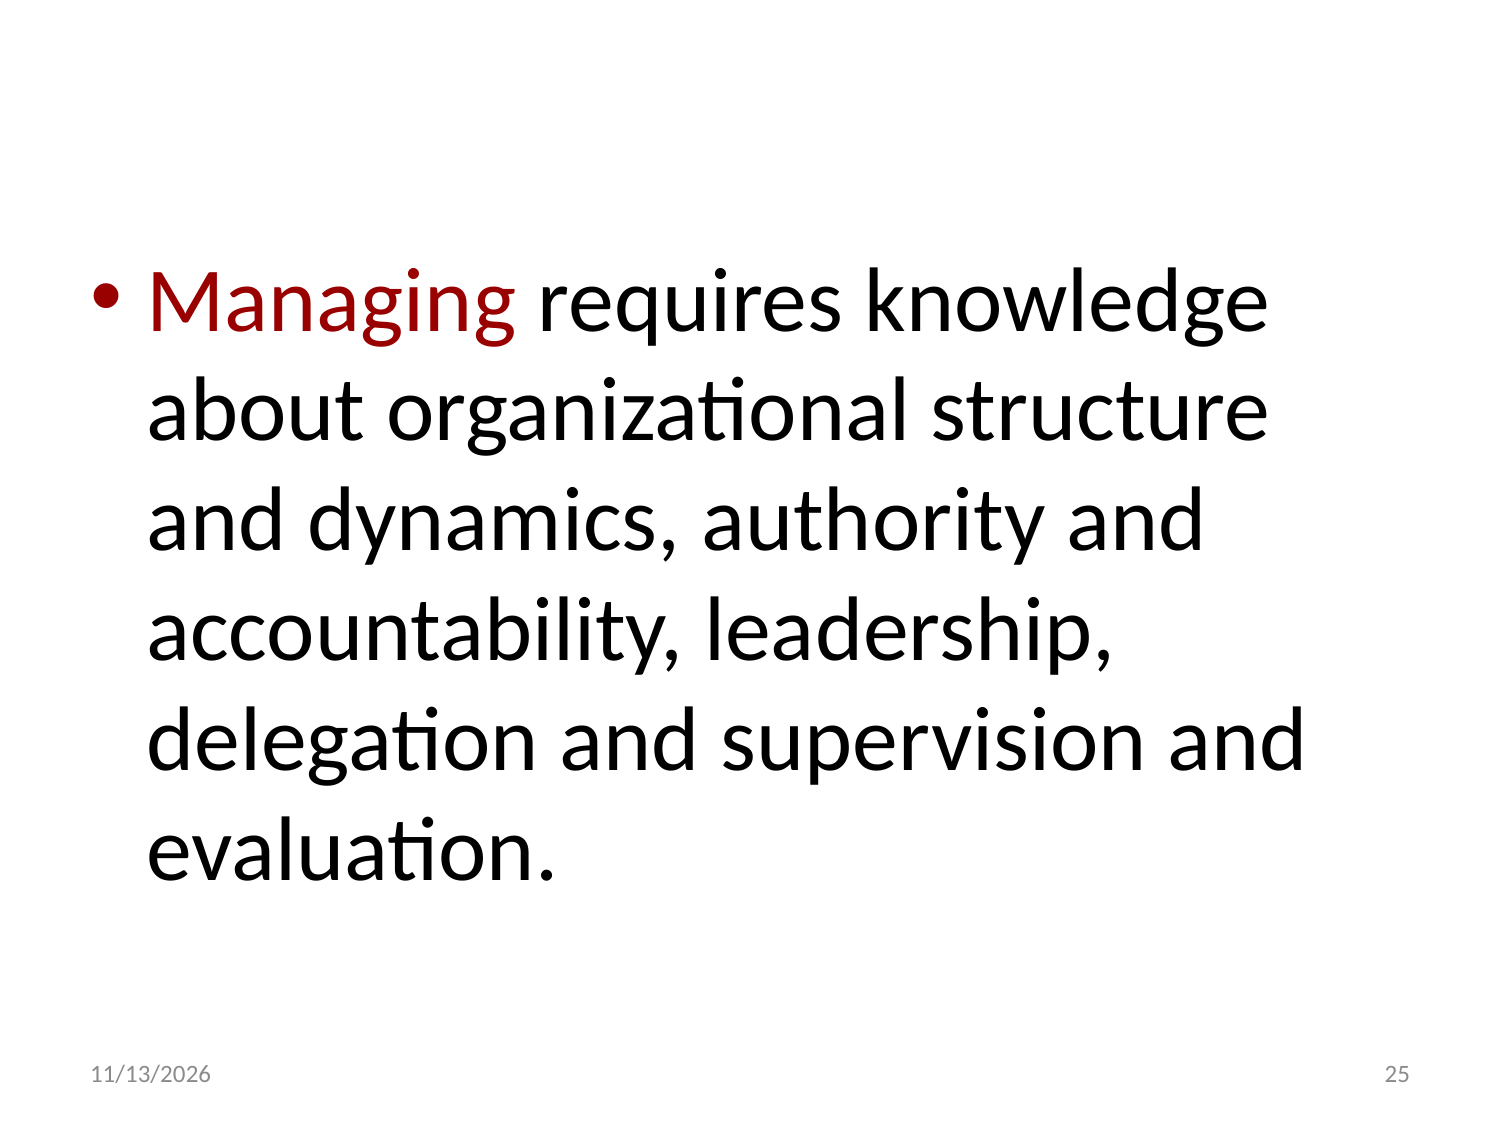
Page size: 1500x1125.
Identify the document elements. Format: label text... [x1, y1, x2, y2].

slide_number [75, 1042, 425, 1103]
slide_number 25 [1074, 1042, 1425, 1103]
list Managing requires knowledge about organizational structure and dynamics, authority and accountability, leadership, delegation and supervision and evaluation. [75, 231, 1425, 1059]
